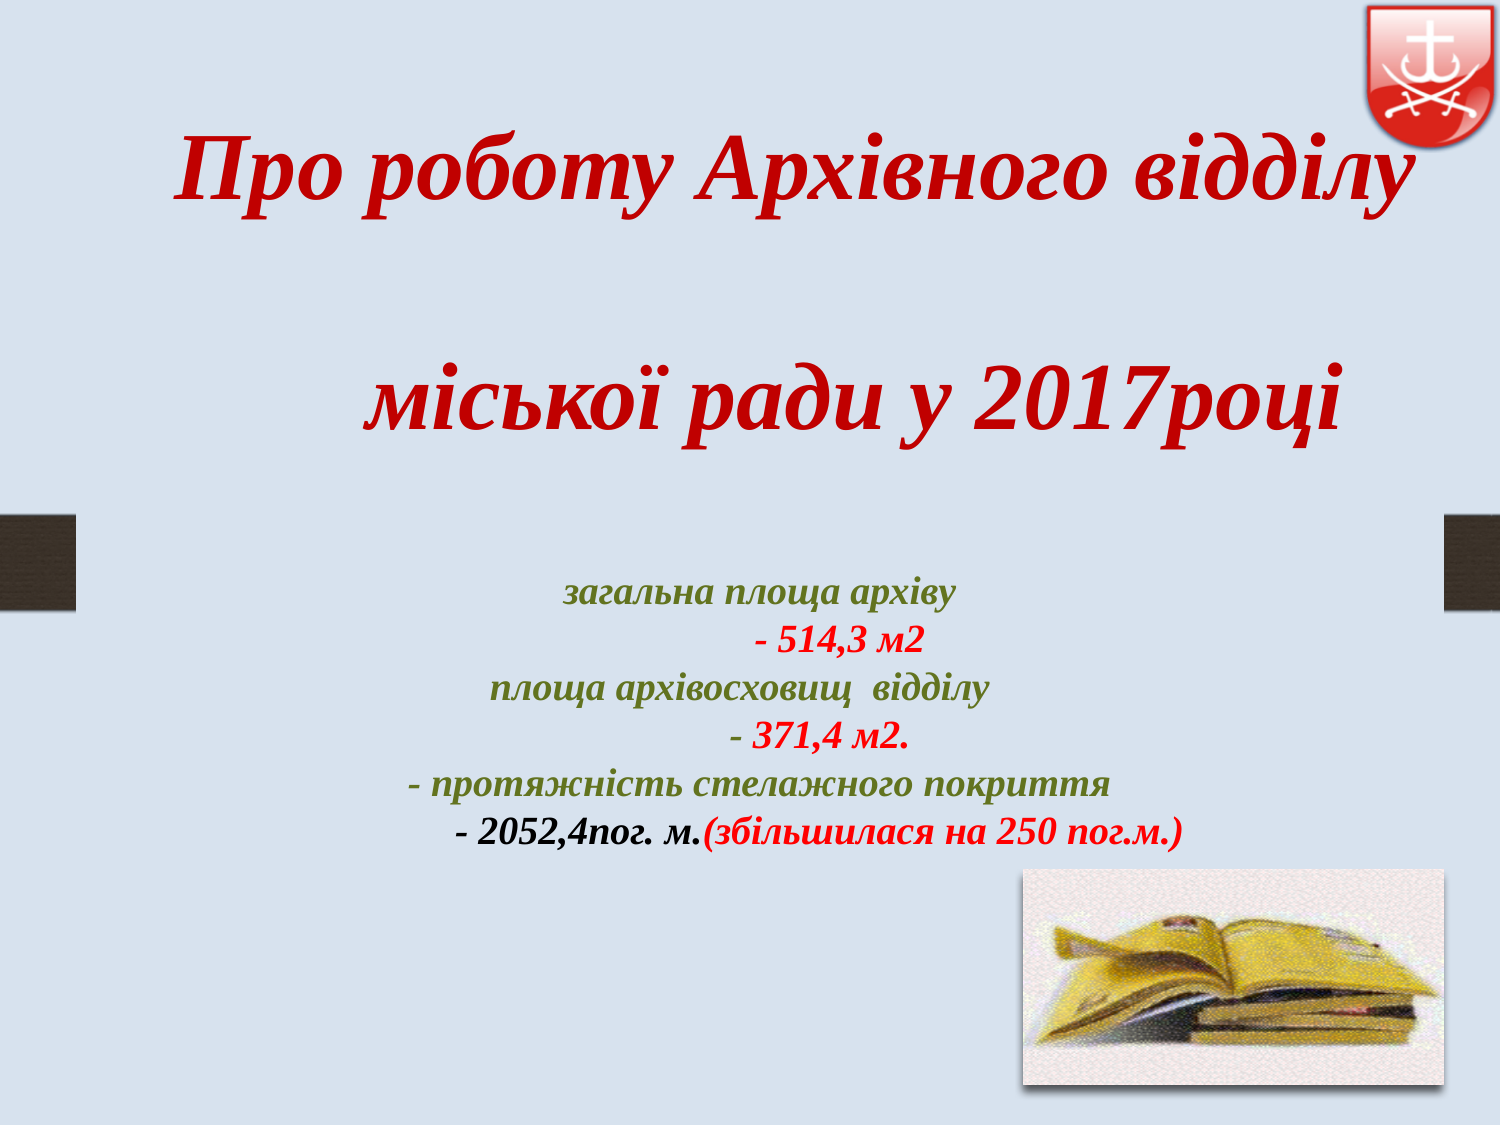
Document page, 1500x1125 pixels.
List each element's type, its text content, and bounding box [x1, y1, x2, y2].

title Про роботу Архівного відділу міської ради у 2017році загальна площа архіву - 514,3 м2 площа архівосховищ відділу - 371,4 м2. - протяжність стелажного покриття - 2052,4пог. м.(збільшилася на 250 пог.м.) [76, 90, 1444, 1091]
picture [0, 0, 1500, 1125]
